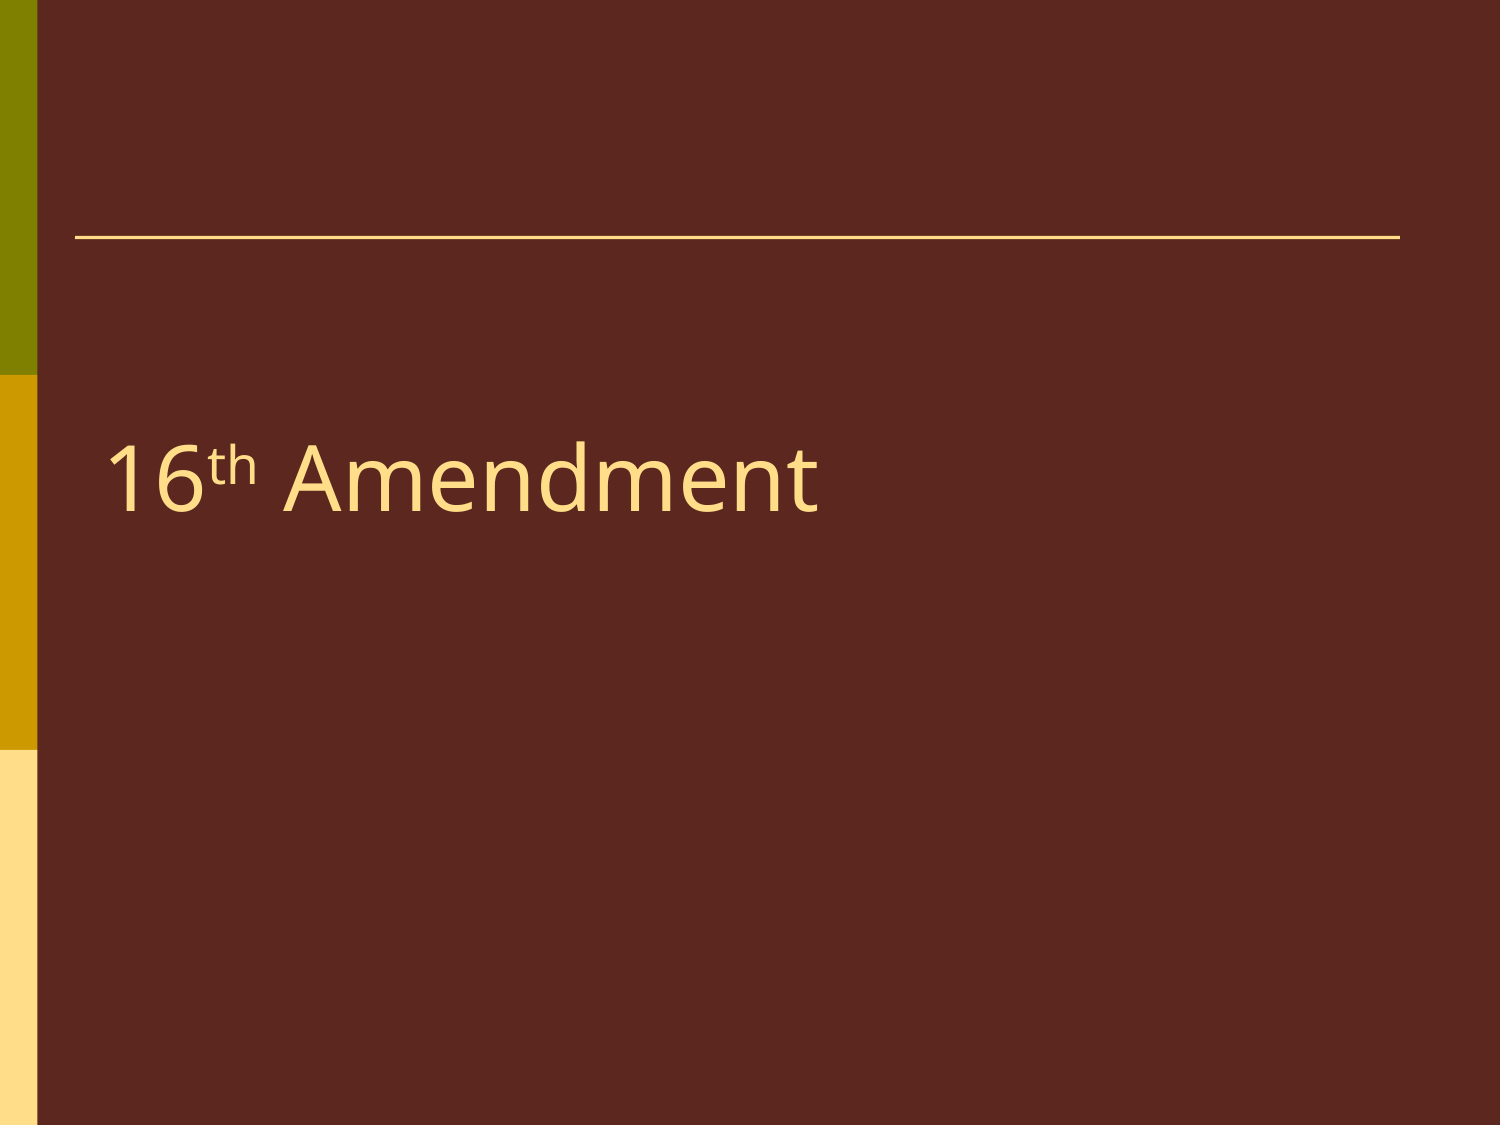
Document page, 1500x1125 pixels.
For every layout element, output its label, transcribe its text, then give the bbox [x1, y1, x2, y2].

title 16th Amendment [87, 350, 1438, 538]
